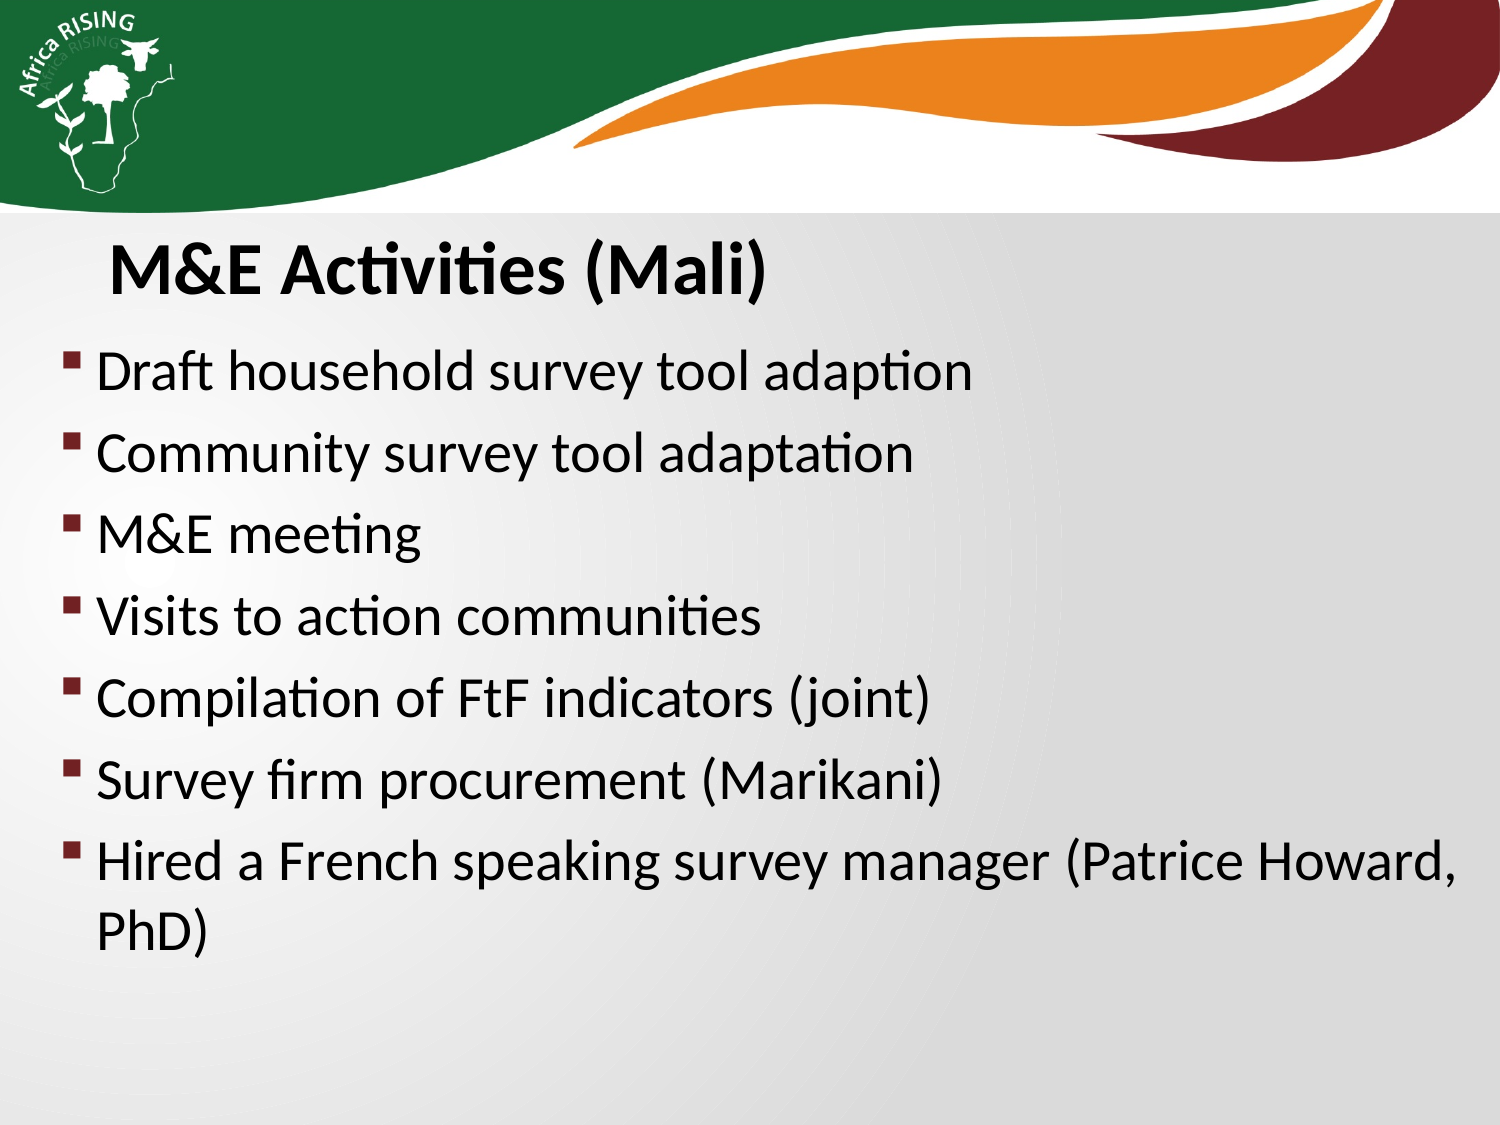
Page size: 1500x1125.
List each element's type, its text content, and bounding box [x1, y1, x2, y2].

picture [0, 0, 1500, 213]
list Draft household survey tool adaption Community survey tool adaptation M&E meeting Visits to action communities Compilation of FtF indicators (joint) Survey firm procurement (Marikani) Hired a French speaking survey manager (Patrice Howard, PhD) [24, 324, 1488, 1075]
list M&E Activities (Mali) [75, 212, 1463, 288]
